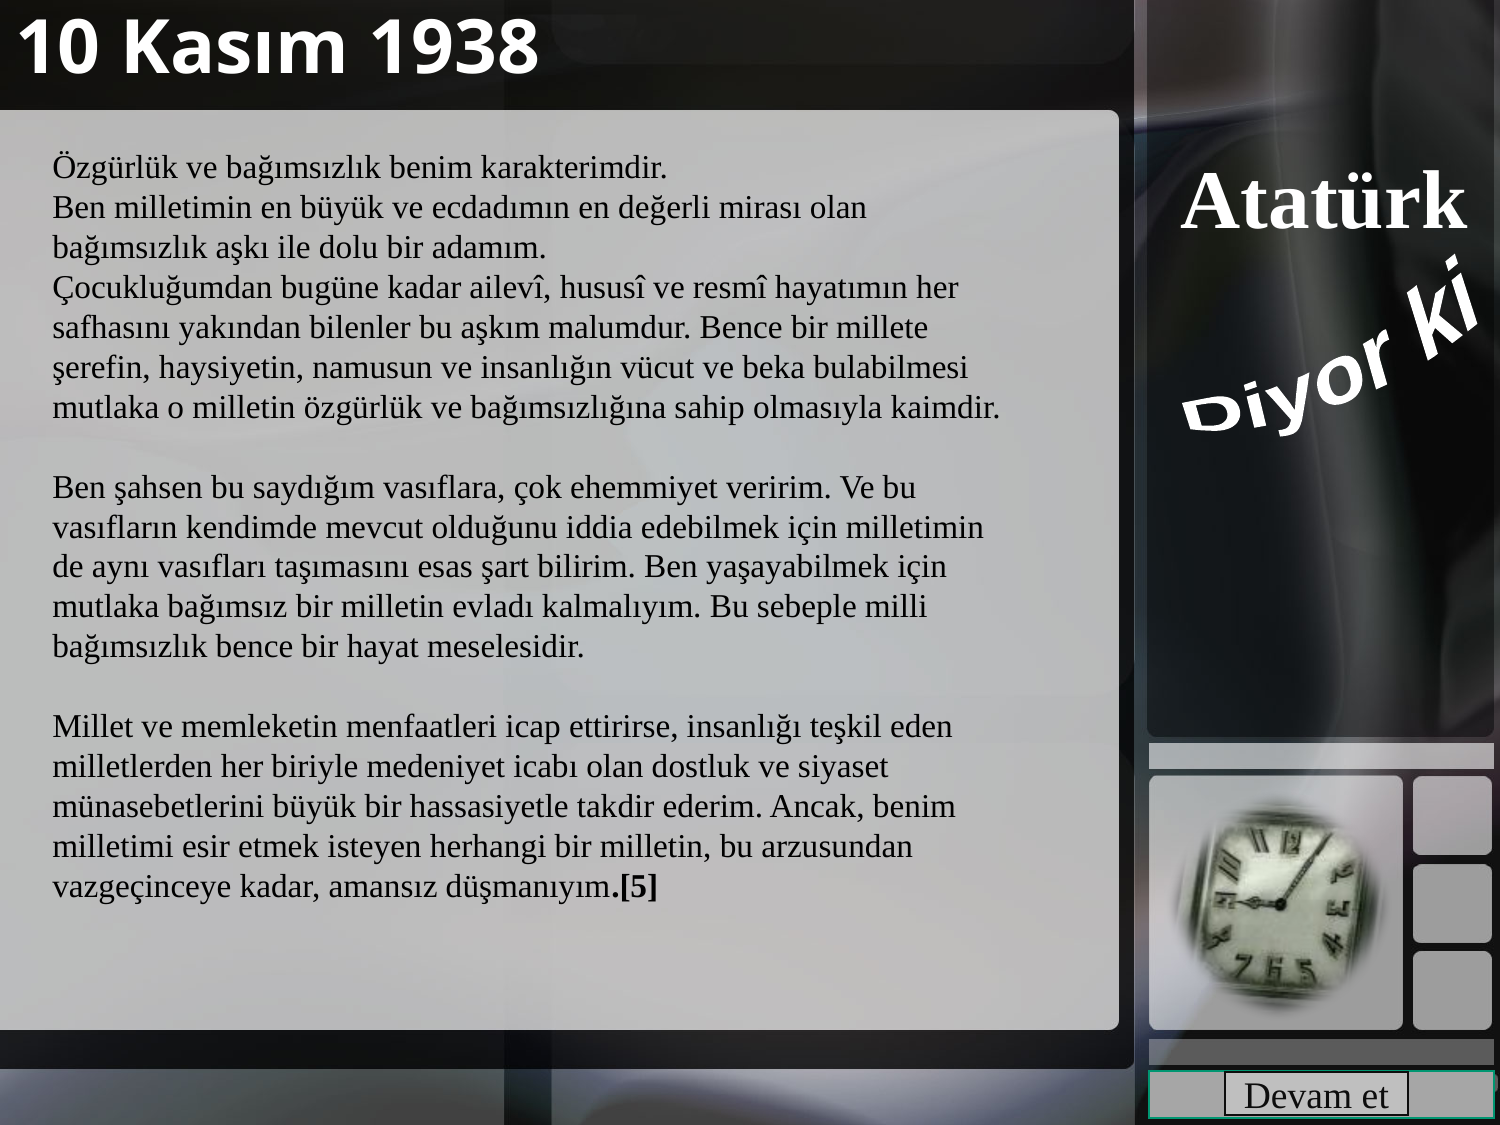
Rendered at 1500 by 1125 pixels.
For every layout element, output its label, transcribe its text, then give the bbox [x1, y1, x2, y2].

text_box Özgürlük ve bağımsızlık benim karakterimdir. Ben milletimin en büyük ve ecdadımın en değerli mirası olan bağımsızlık aşkı ile dolu bir adamım. Çocukluğumdan bugüne kadar ailevî, hususî ve resmî hayatımın her safhasını yakından bilenler bu aşkım malumdur. Bence bir millete şerefin, haysiyetin, namusun ve insanlığın vücut ve beka bulabilmesi mutlaka o milletin özgürlük ve bağımsızlığına sahip olmasıyla kaimdir. Ben şahsen bu saydığım vasıflara, çok ehemmiyet veririm. Ve bu vasıfların kendimde mevcut olduğunu iddia edebilmek için milletimin de aynı vasıfları taşımasını esas şart bilirim. Ben yaşayabilmek için mutlaka bağımsız bir milletin evladı kalmalıyım. Bu sebeple milli bağımsızlık bence bir hayat meselesidir. Millet ve memleketin menfaatleri icap ettirirse, insanlığı teşkil eden milletlerden her biriyle medeniyet icabı olan dostluk ve siyaset münasebetlerini büyük bir hassasiyetle takdir ederim. Ancak, benim milletimi esir etmek isteyen herhangi bir milletin, bu arzusundan vazgeçinceye kadar, amansız düşmanıyım.[5] [37, 138, 1026, 912]
text_box Atatürk [1165, 137, 1483, 253]
picture [0, 0, 1500, 1125]
text_box Devam et [1224, 1071, 1409, 1116]
title 10 Kasım 1938 [0, 0, 1125, 88]
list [1162, 787, 1396, 1025]
